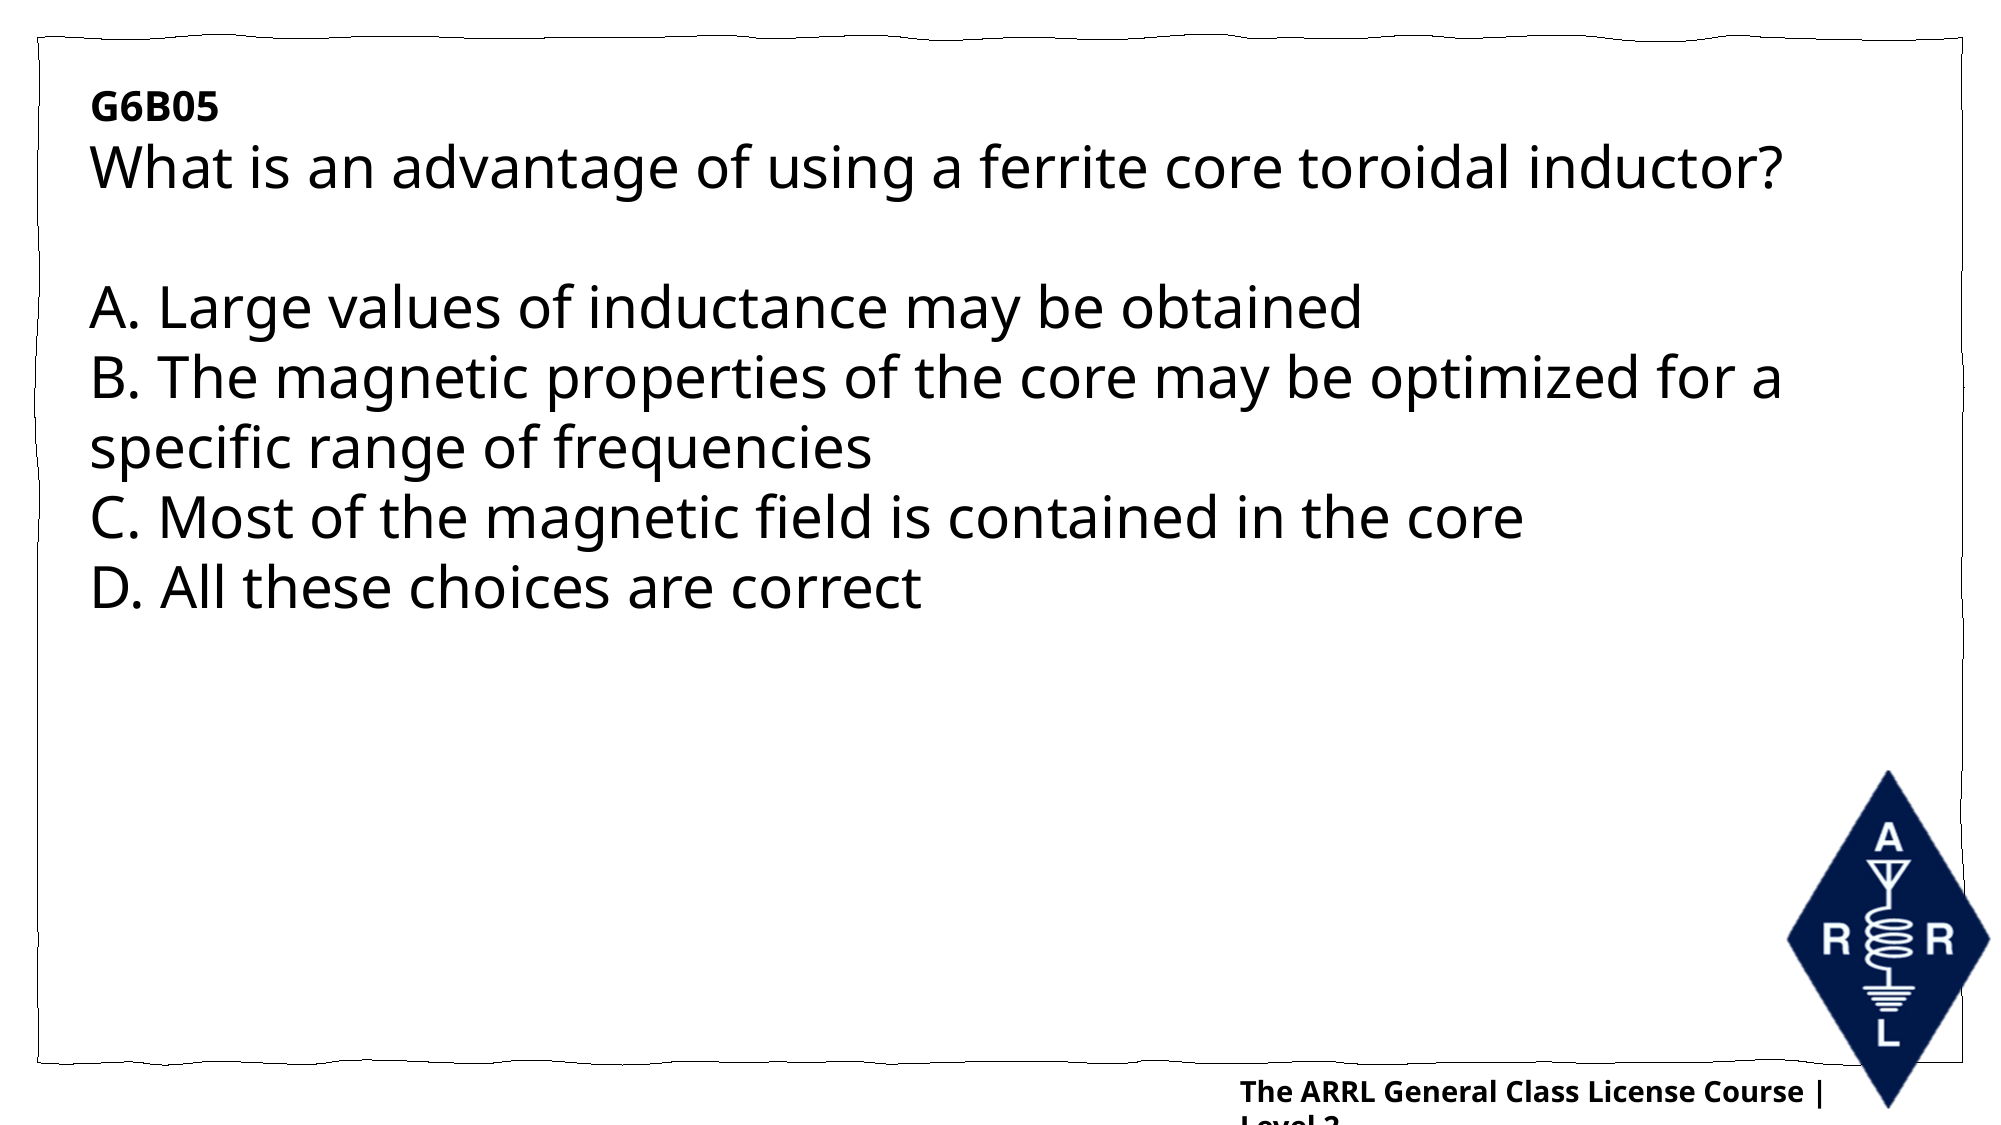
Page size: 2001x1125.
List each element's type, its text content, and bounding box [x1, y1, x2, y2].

text_box G6B05 What is an advantage of using a ferrite core toroidal inductor? A. Large values of inductance may be obtained B. The magnetic properties of the core may be optimized for a specific range of frequencies C. Most of the magnetic field is contained in the core D. All these choices are correct [75, 72, 1850, 628]
picture [1773, 752, 1999, 1125]
